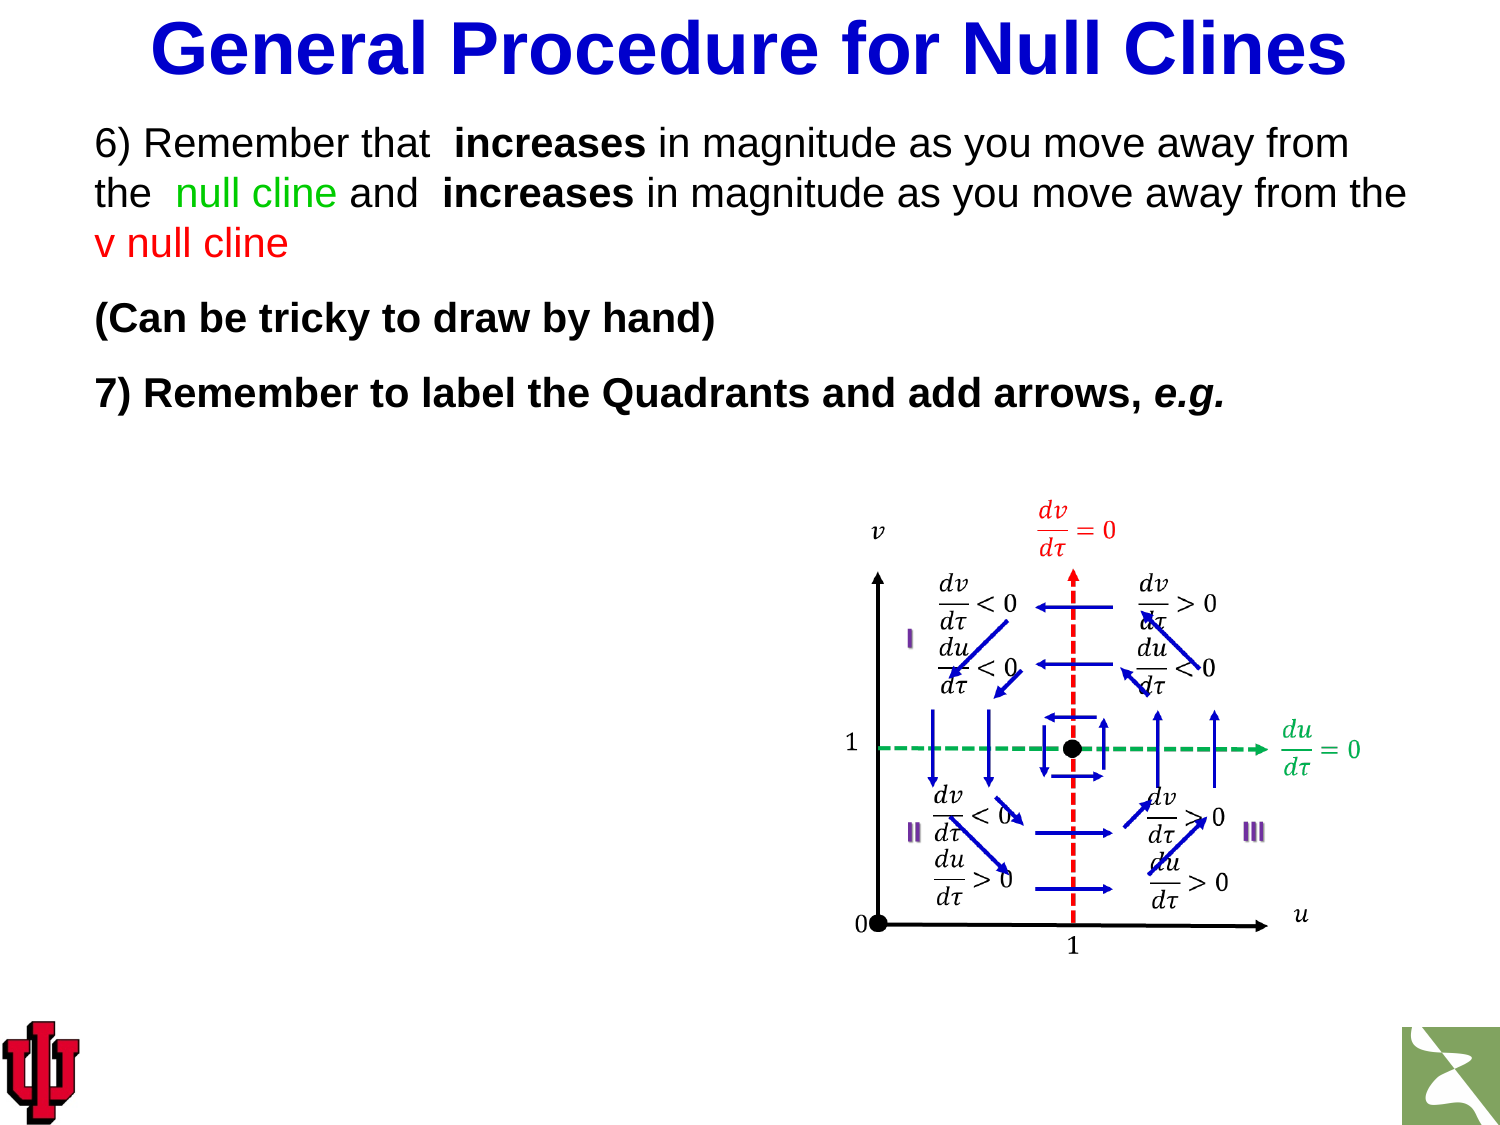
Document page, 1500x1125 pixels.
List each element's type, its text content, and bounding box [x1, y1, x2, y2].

picture [0, 1020, 80, 1125]
title General Procedure for Null Clines [0, 0, 1500, 90]
picture [833, 491, 1403, 976]
picture [1402, 1027, 1500, 1125]
